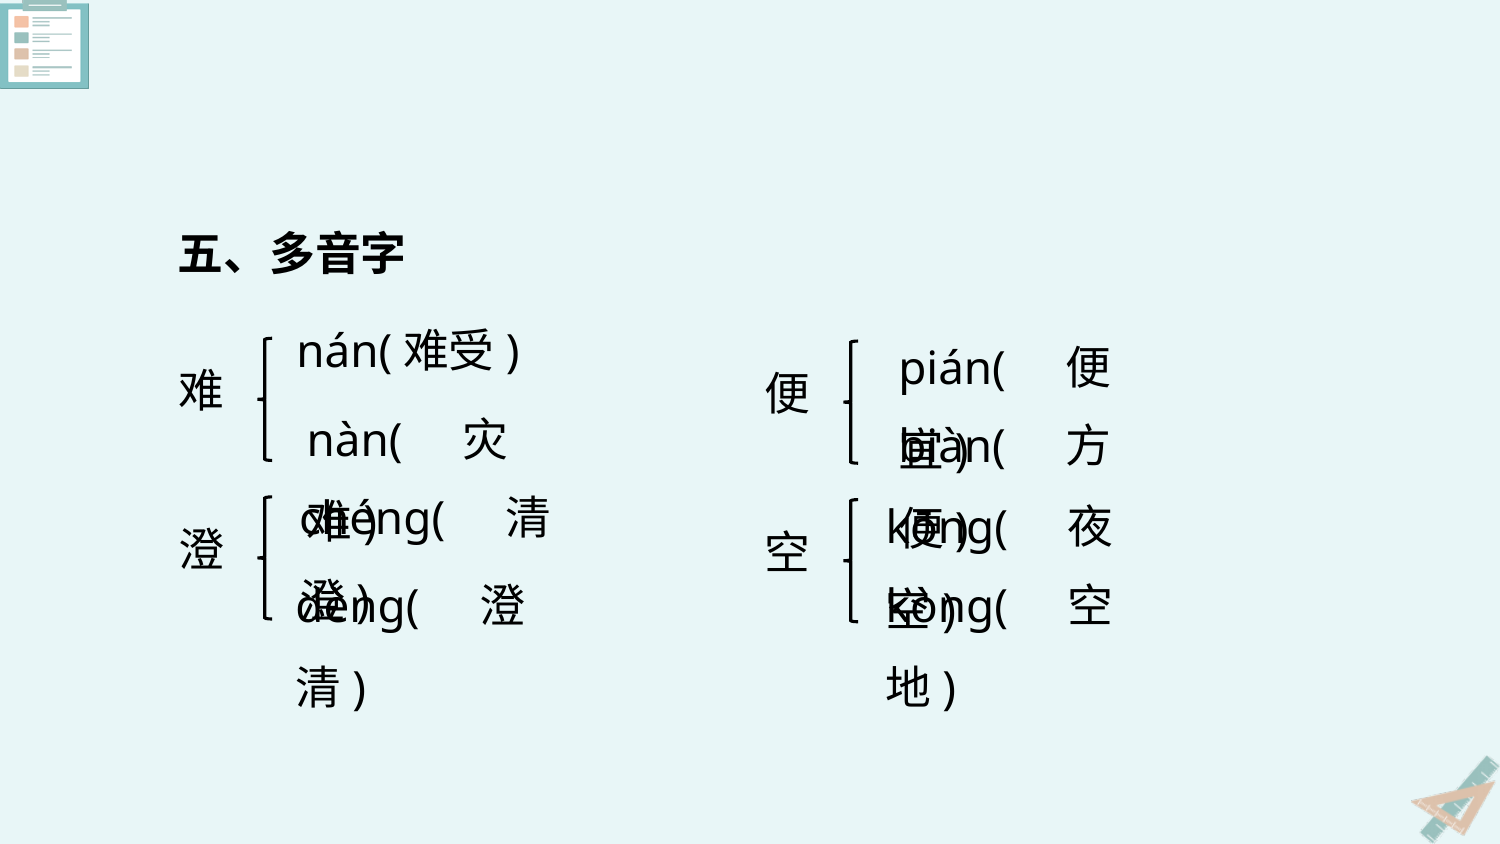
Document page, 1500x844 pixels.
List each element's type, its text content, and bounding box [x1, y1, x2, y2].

text_box dèng(澄清) [280, 541, 540, 639]
text_box 便 [749, 356, 787, 427]
text_box [257, 337, 273, 461]
picture [1411, 755, 1500, 844]
text_box pián(便宜) [883, 303, 1127, 381]
text_box [874, 212, 1287, 612]
text_box [843, 499, 859, 623]
text_box kōng(夜空) [870, 463, 1129, 541]
picture [0, 0, 89, 89]
text_box 空 [749, 516, 796, 587]
text_box nàn(灾难) [291, 375, 523, 454]
text_box kòng(空地) [870, 541, 1129, 639]
text_box 澄 [163, 513, 210, 584]
text_box 难 [163, 353, 201, 424]
text_box [257, 496, 273, 620]
text_box nán(难受) [281, 314, 535, 385]
text_box 五、多音字 [163, 190, 576, 617]
text_box [843, 340, 859, 464]
text_box chéng(清澄) [284, 454, 566, 552]
text_box biàn(方便) [883, 381, 1127, 463]
